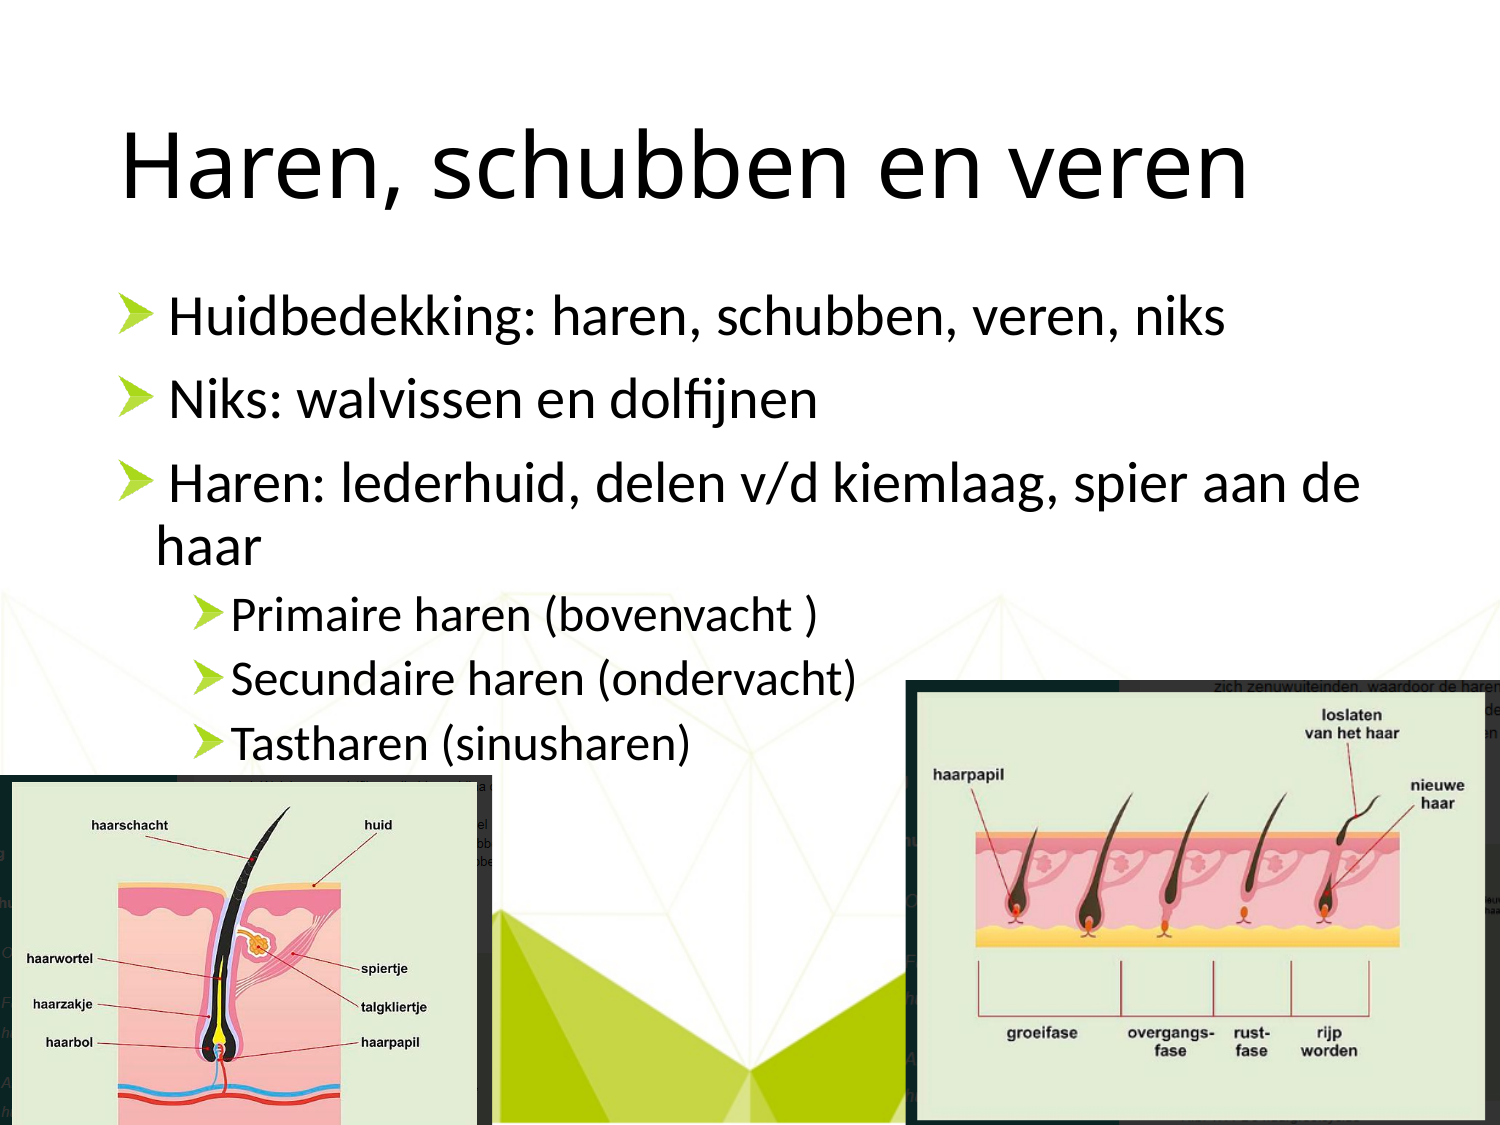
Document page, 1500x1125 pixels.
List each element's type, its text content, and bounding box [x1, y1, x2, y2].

title Haren, schubben en veren [103, 59, 1397, 277]
picture [0, 0, 1500, 1125]
list Huidbedekking: haren, schubben, veren, niks Niks: walvissen en dolfijnen Haren: lederhuid, delen v/d kiemlaag, spier aan de haar Primaire haren (bovenvacht ) Secundaire haren (ondervacht) Tastharen (sinusharen) [103, 277, 1397, 992]
